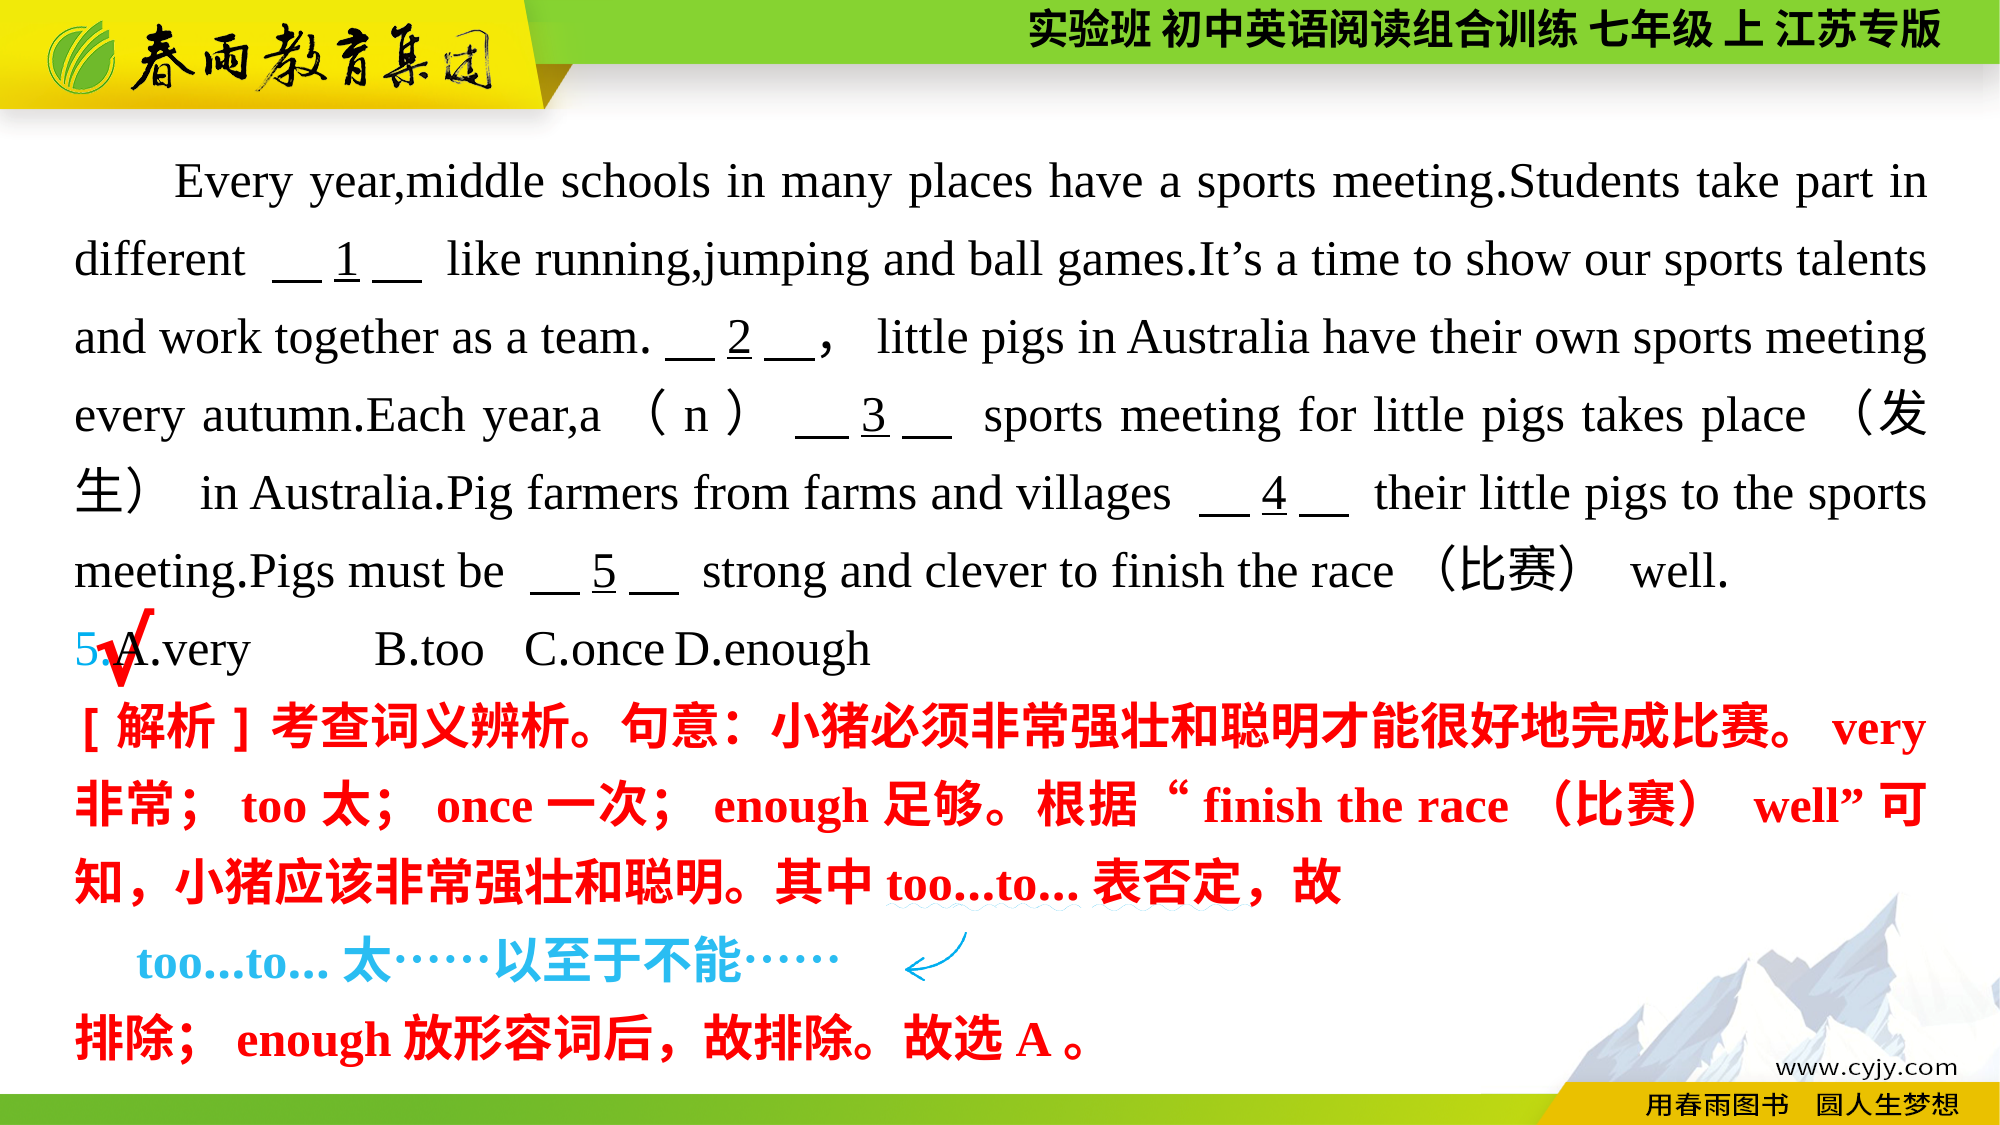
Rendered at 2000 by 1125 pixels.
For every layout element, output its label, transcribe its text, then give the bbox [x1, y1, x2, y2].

picture [0, 0, 2000, 1125]
list Every year,middle schools in many places have a sports meeting.Students take part in different 1 like running,jumping and ball games.It’s a time to show our sports talents and work together as a team. 2 ，little pigs in Australia have their own sports meeting every autumn.Each year,a（n） 3 sports meeting for little pigs takes place（发生） in Australia.Pig farmers from farms and villages 4 their little pigs to the sports meeting.Pigs must be 5 strong and clever to finish the race（比赛） well. 5.A.very B.too C.once D.enough [59, 122, 1944, 668]
text_box [解析]考查词义辨析。句意：小猪必须非常强壮和聪明才能很好地完成比赛。very非常；too太；once一次；enough足够。根据“finish the race（比赛） well”可知，小猪应该非常强壮和聪明。其中too...to...表否定，故 too...to...太……以至于不能…… 排除；enough放形容词后，故排除。故选A。 [59, 668, 1944, 1074]
